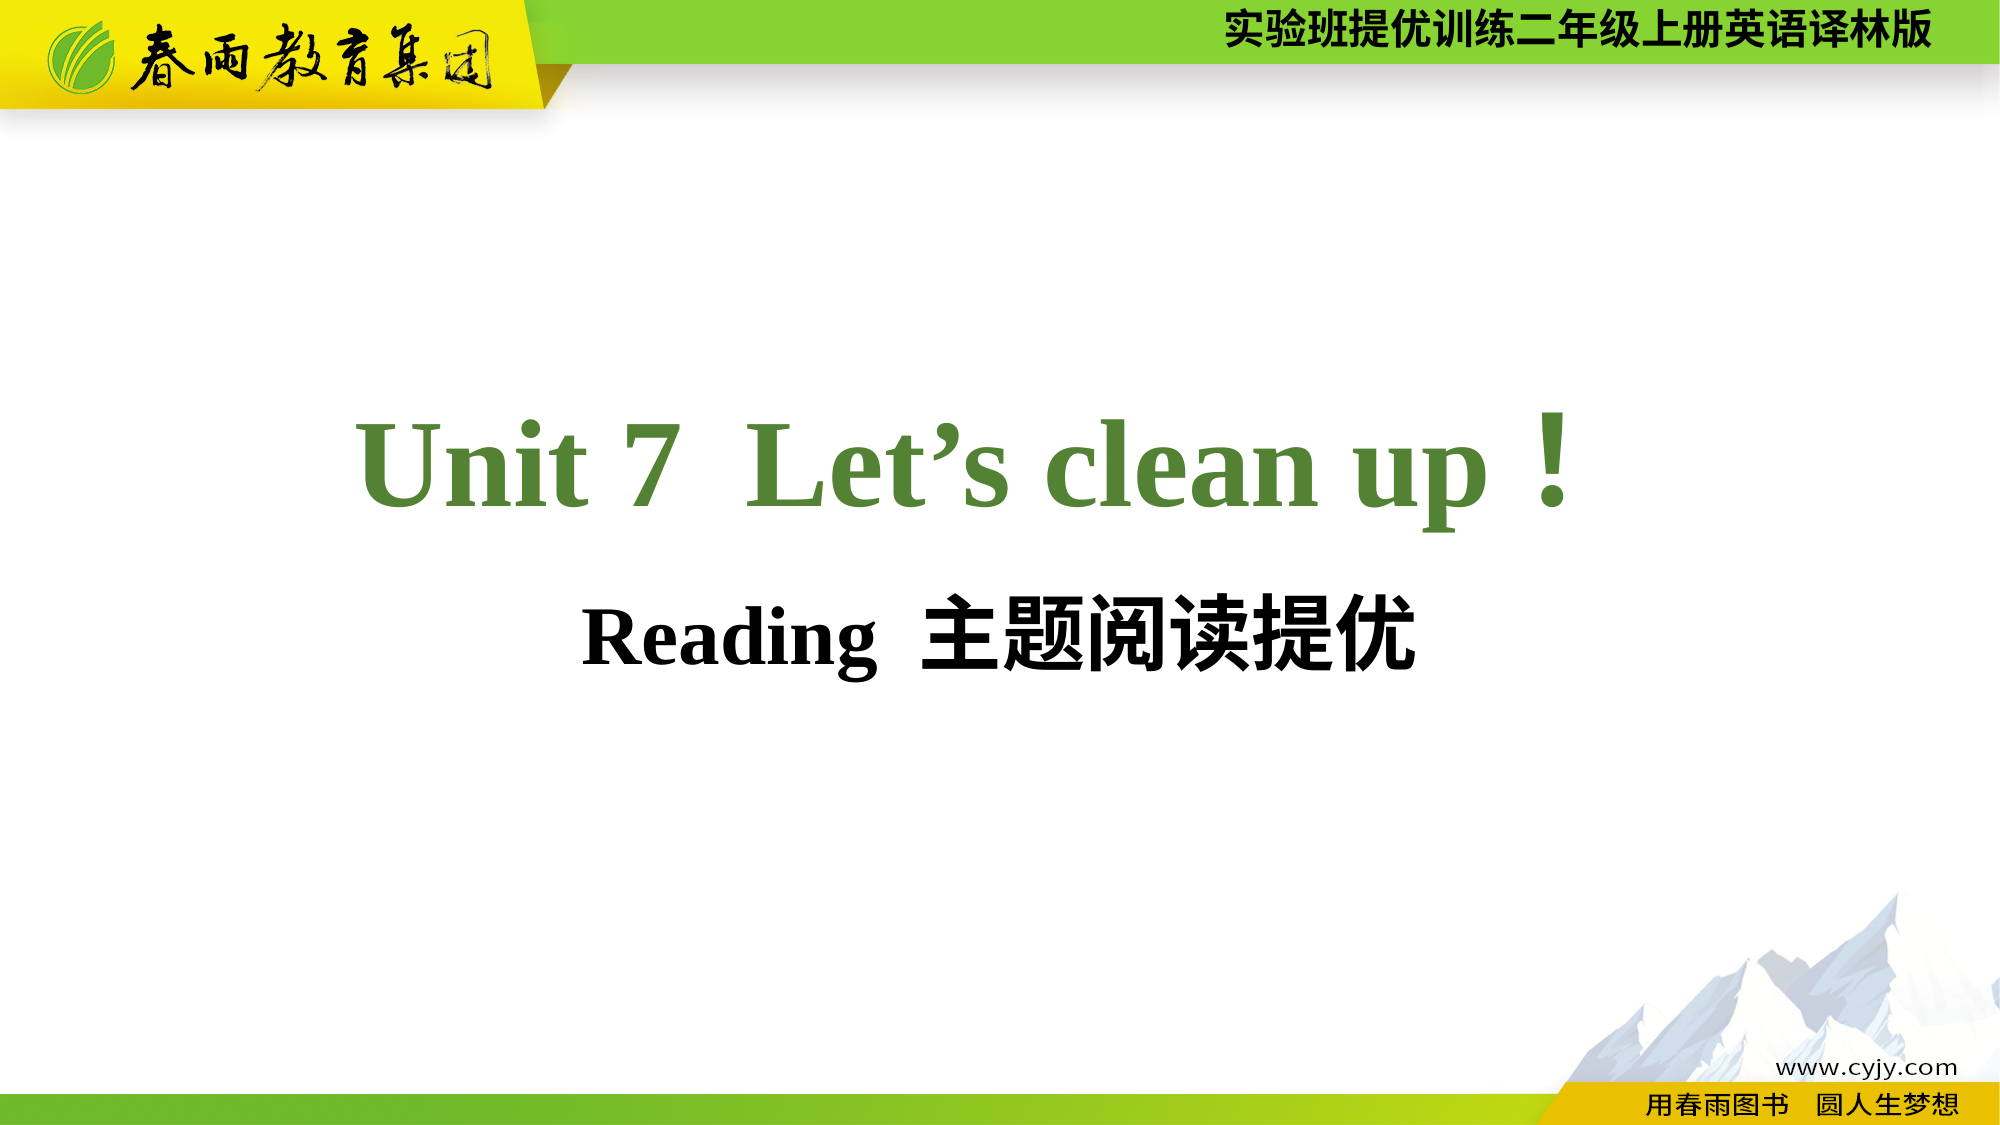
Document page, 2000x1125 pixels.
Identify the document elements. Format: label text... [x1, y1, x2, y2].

picture [0, 689, 2000, 1125]
text_box Unit 7 Let’s clean up！ Reading 主题阅读提优 [0, 298, 2000, 689]
picture [0, 0, 2000, 298]
